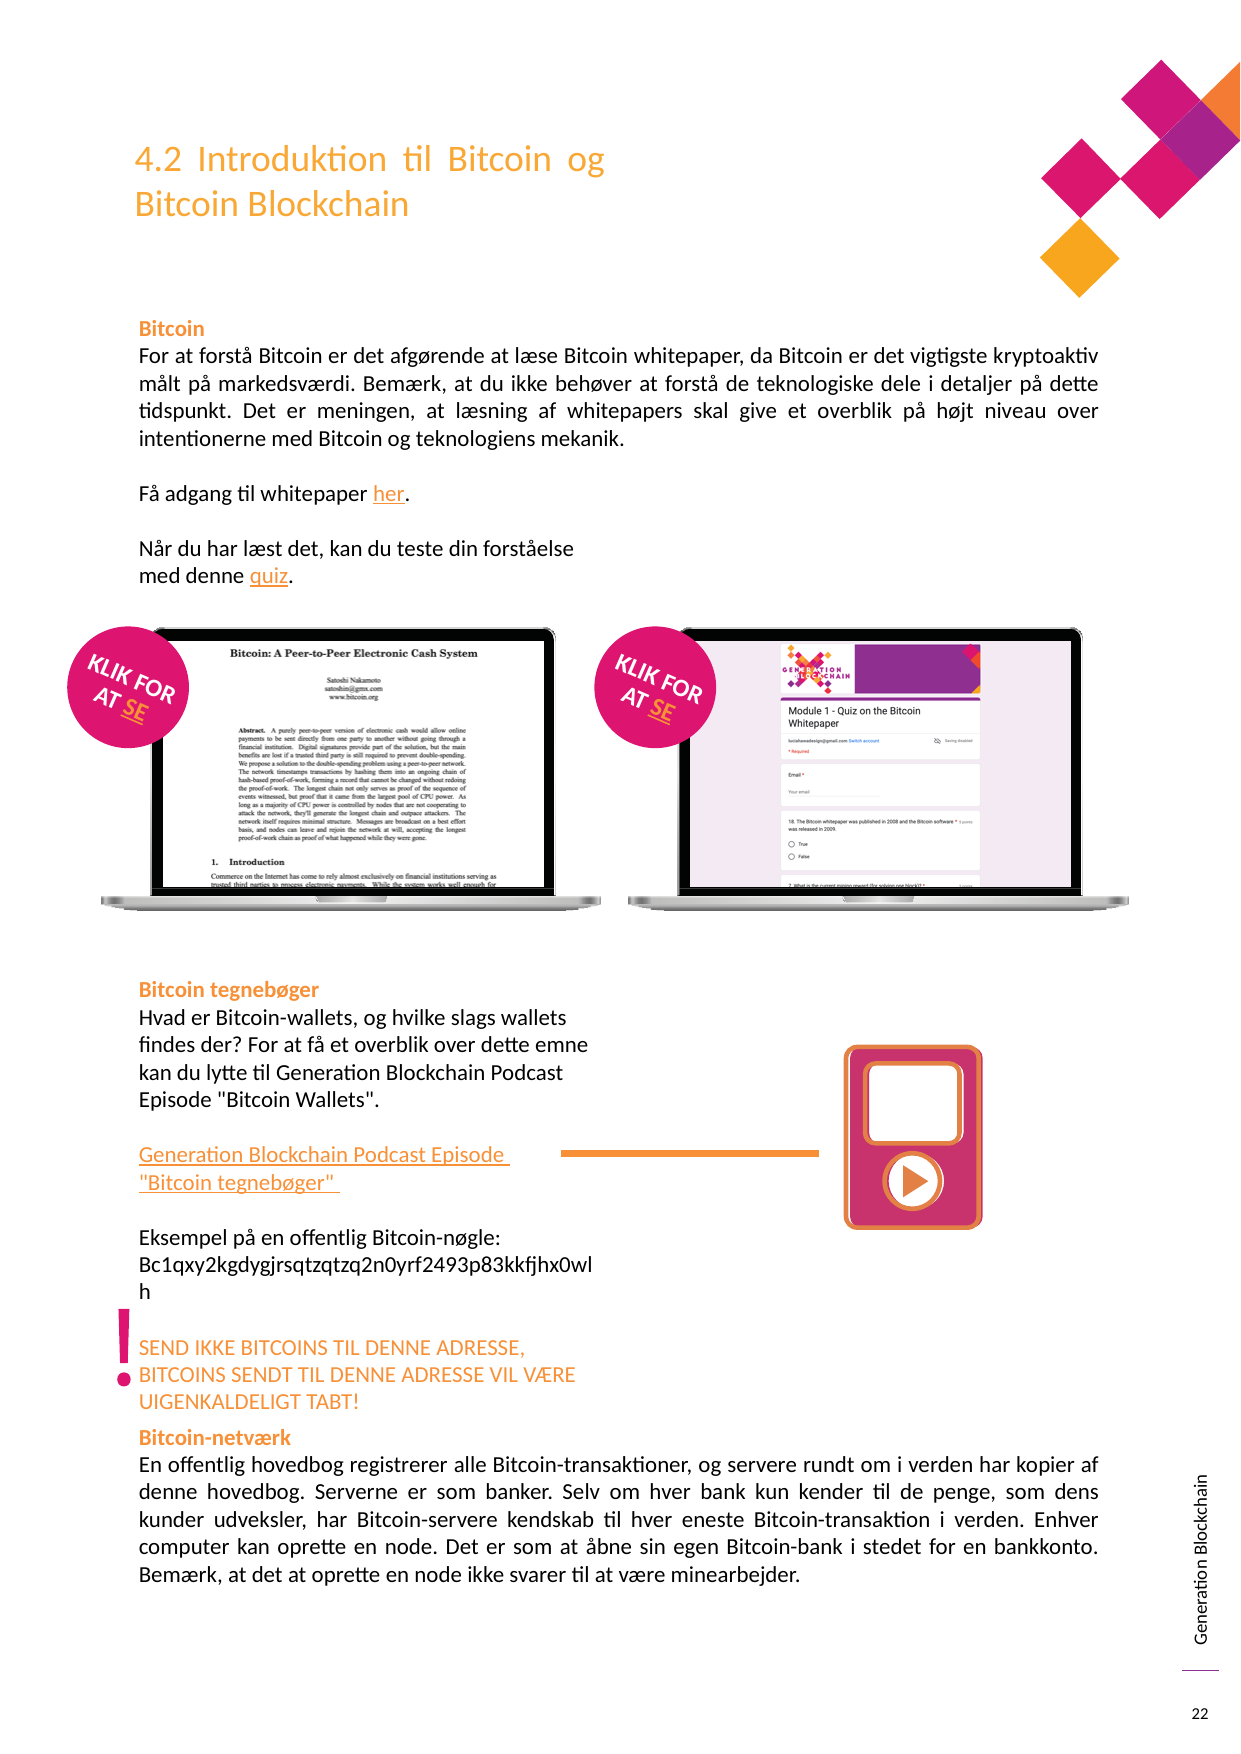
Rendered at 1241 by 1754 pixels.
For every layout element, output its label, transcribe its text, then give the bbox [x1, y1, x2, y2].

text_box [585, 626, 721, 749]
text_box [843, 1044, 983, 1230]
text_box 4.2 Introduktion til Bitcoin og Bitcoin Blockchain [119, 126, 620, 205]
slide_number 22 [1169, 1674, 1231, 1751]
text_box Bitcoin tegnebøger Hvad er Bitcoin-wallets, og hvilke slags wallets findes der? For at få et overblik over dette emne kan du lytte til Generation Blockchain Podcast Episode "Bitcoin Wallets". Generation Blockchain Podcast Episode "Bitcoin tegnebøger" Eksempel på en offentlig Bitcoin-nøgle: Bc1qxy2kgdygjrsqtzqtzq2n0yrf2493p83kkfjhx0wlh SEND IKKE BITCOINS TIL DENNE ADRESSE, BITCOINS SENDT TIL DENNE ADRESSE VIL VÆRE UIGENKALDELIGT TABT! [123, 967, 621, 1397]
text_box Bitcoin-netværk En offentlig hovedbog registrerer alle Bitcoin-transaktioner, og servere rundt om i verden har kopier af denne hovedbog. Serverne er som banker. Selv om hver bank kun kender til de penge, som dens kunder udveksler, har Bitcoin-servere kendskab til hver eneste Bitcoin-transaktion i verden. Enhver computer kan oprette en node. Det er som at åbne sin egen Bitcoin-bank i stedet for en bankkonto. Bemærk, at det at oprette en node ikke svarer til at være minearbejder. [123, 1414, 1116, 1727]
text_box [101, 627, 601, 911]
text_box Bitcoin For at forstå Bitcoin er det afgørende at læse Bitcoin whitepaper, da Bitcoin er det vigtigste kryptoaktiv målt på markedsværdi. Bemærk, at du ikke behøver at forstå de teknologiske dele i detaljer på dette tidspunkt. Det er meningen, at læsning af whitepapers skal give et overblik på højt niveau over intentionerne med Bitcoin og teknologiens mekanik. Få adgang til whitepaper her. Når du har læst det, kan du teste din forståelse med denne quiz. [123, 305, 1116, 618]
picture [690, 641, 1071, 887]
text_box [118, 1308, 130, 1364]
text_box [628, 627, 1129, 911]
text_box [117, 1372, 131, 1387]
picture [163, 641, 544, 887]
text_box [58, 626, 194, 749]
